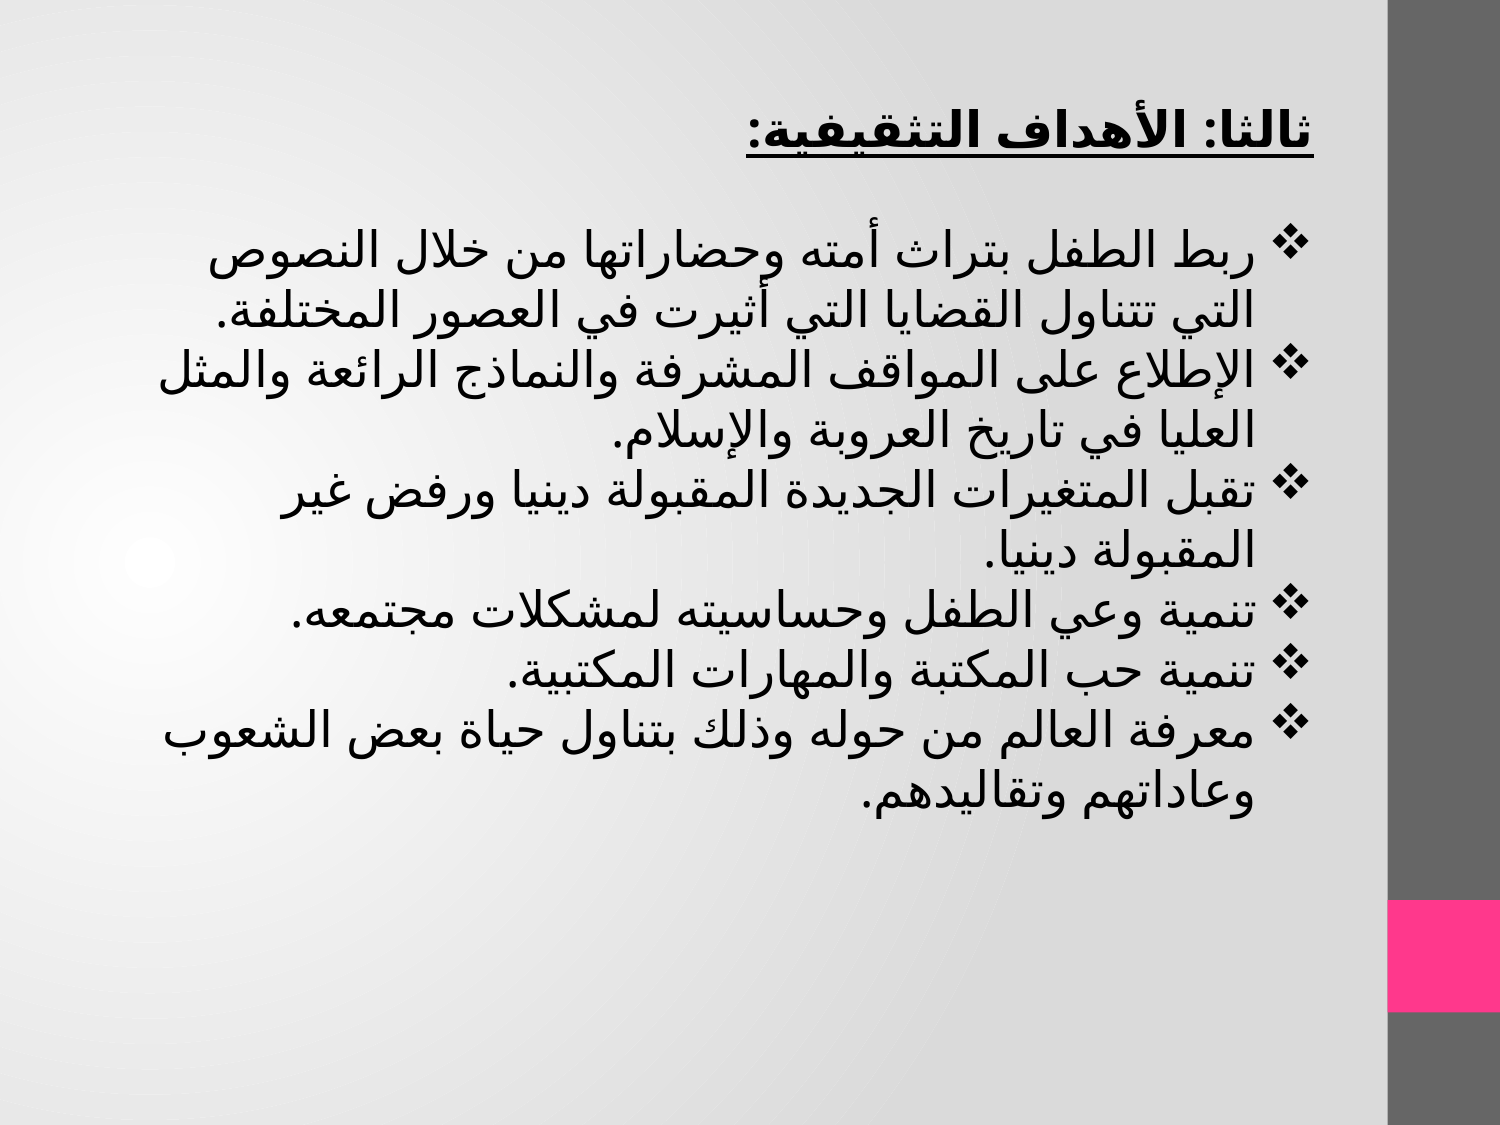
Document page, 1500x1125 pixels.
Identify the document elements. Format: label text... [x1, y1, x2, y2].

text_box ثالثا: الأهداف التثقيفية: ربط الطفل بتراث أمته وحضاراتها من خلال النصوص التي تتناول القضايا التي أثيرت في العصور المختلفة. الإطلاع على المواقف المشرفة والنماذج الرائعة والمثل العليا في تاريخ العروبة والإسلام. تقبل المتغيرات الجديدة المقبولة دينيا ورفض غير المقبولة دينيا. تنمية وعي الطفل وحساسيته لمشكلات مجتمعه. تنمية حب المكتبة والمهارات المكتبية. معرفة العالم من حوله وذلك بتناول حياة بعض الشعوب وعاداتهم وتقاليدهم. [123, 89, 1329, 825]
